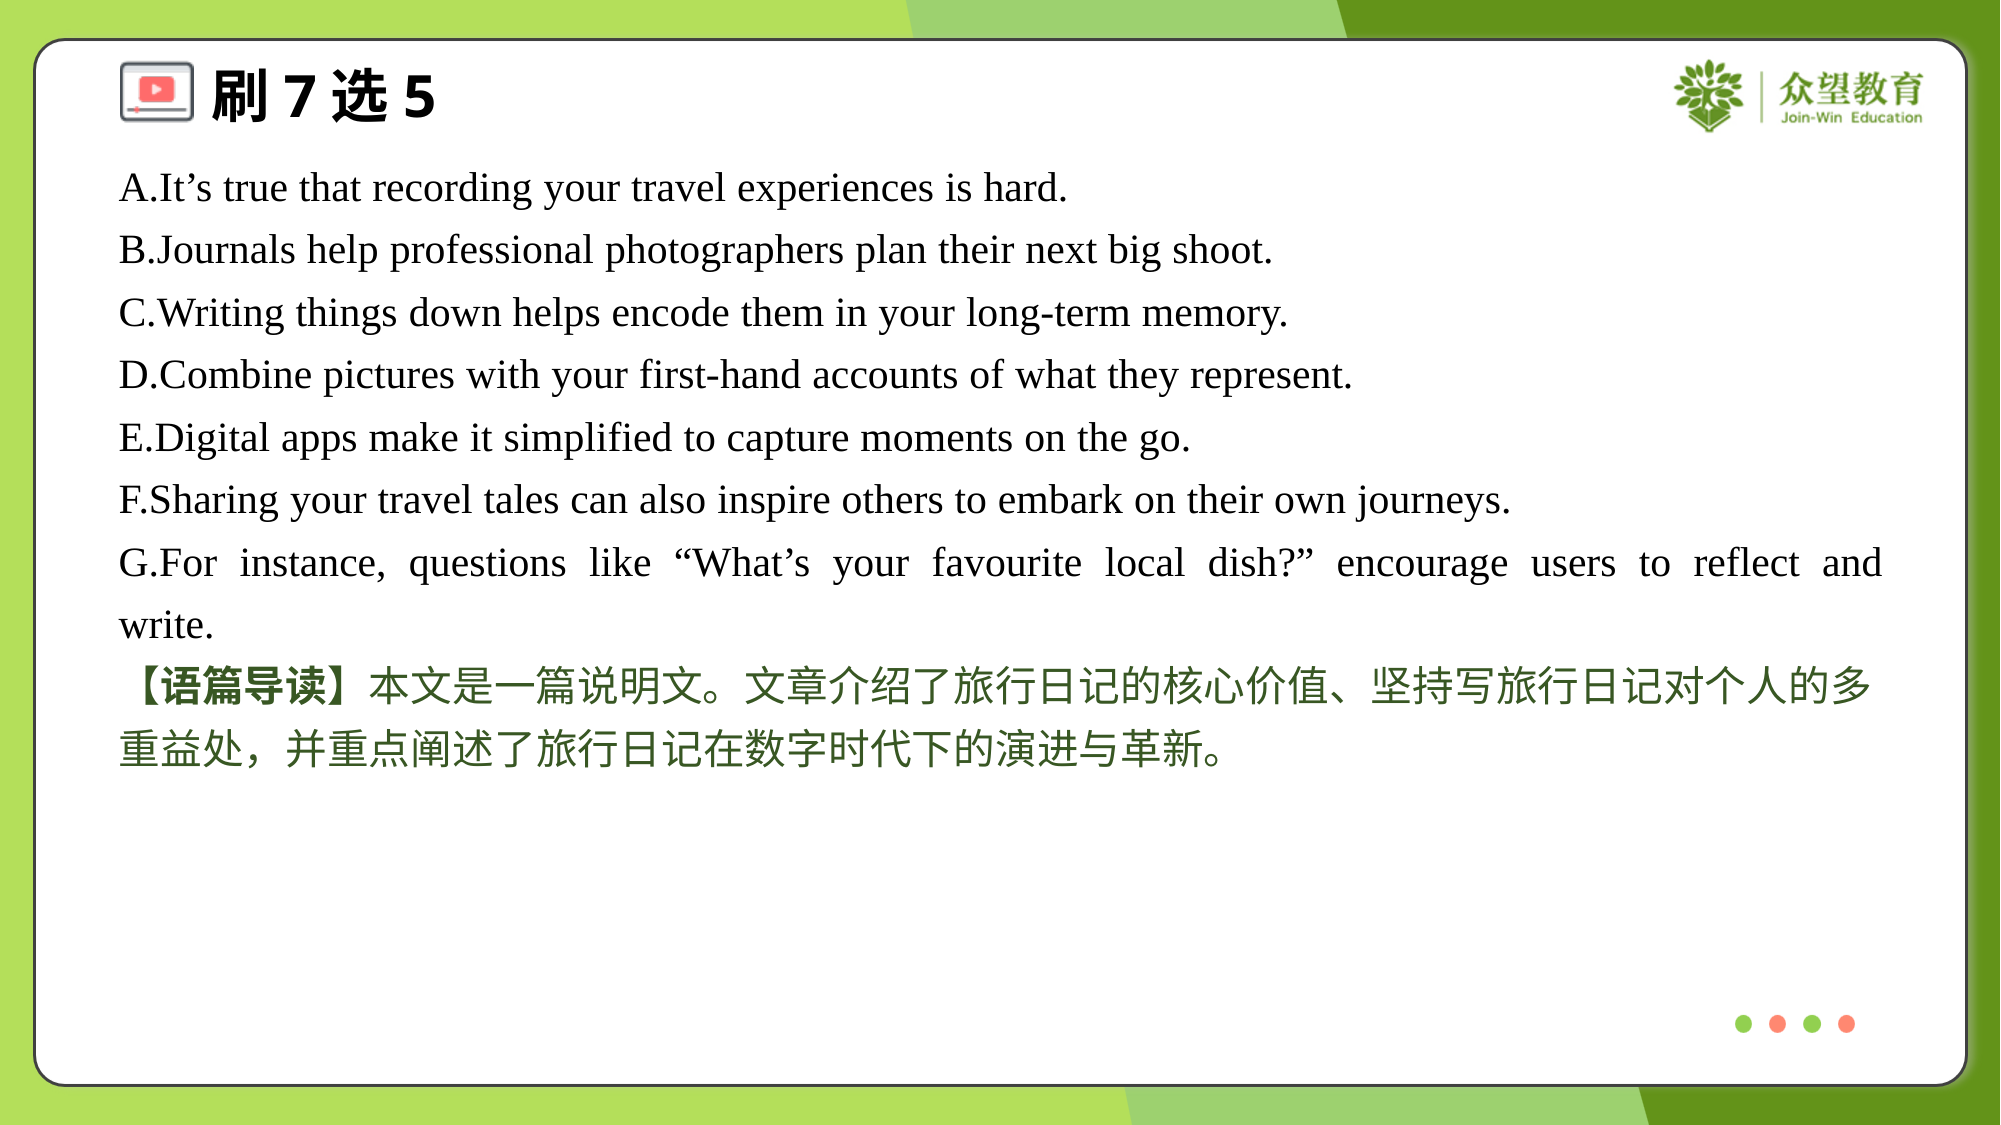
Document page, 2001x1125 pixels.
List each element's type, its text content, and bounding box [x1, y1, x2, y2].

picture [0, 0, 2000, 1125]
text_box 【语篇导读】本文是一篇说明文。文章介绍了旅行日记的核心价值、坚持写旅行日记对个人的多重益处，并重点阐述了旅行日记在数字时代下的演进与革新。 [118, 647, 1883, 768]
text_box A.It’s true that recording your travel experiences is hard. B.Journals help professional photographers plan their next big shoot. C.Writing things down helps encode them in your long-term memory. D.Combine pictures with your first-hand accounts of what they represent. E.Digital apps make it simplified to capture moments on the go. F.Sharing your travel tales can also inspire others to embark on their own journeys. G.For instance, questions like “What’s your favourite local dish?” encourage users to reflect and write.#7 [118, 146, 1883, 642]
